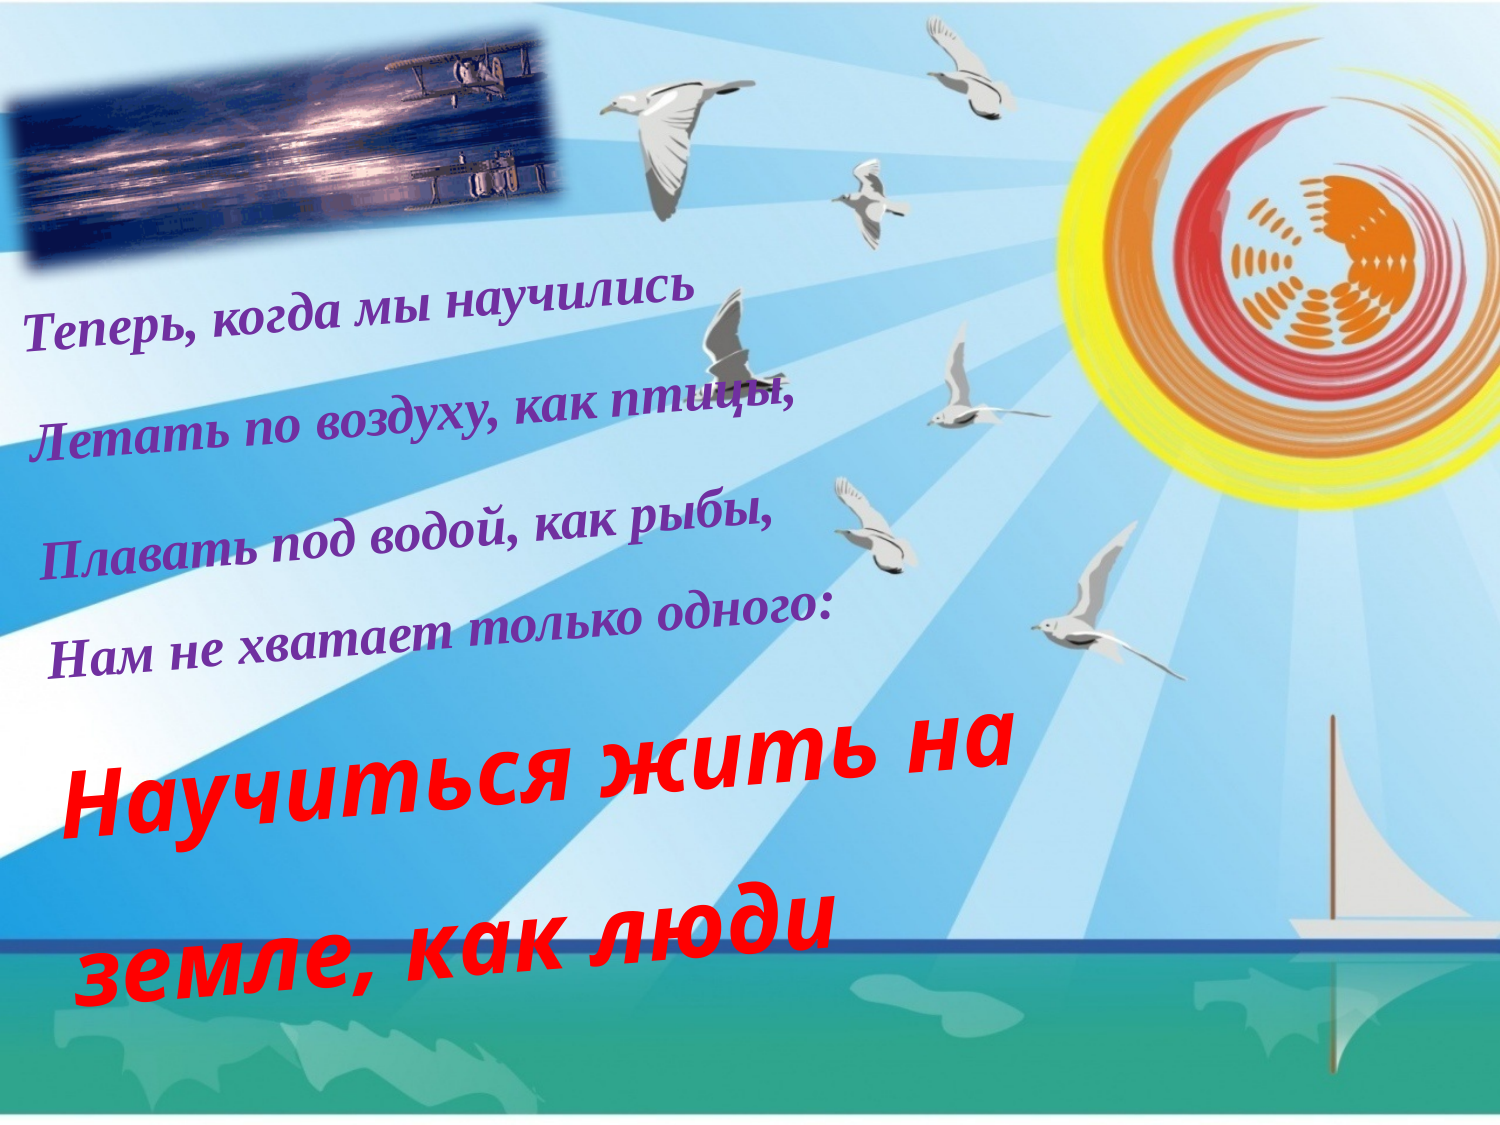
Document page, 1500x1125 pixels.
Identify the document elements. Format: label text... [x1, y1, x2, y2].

subtitle Теперь, когда мы научились Летать по воздуху, как птицы, Плавать под водой, как рыбы, Нам не хватает только одного: Научиться жить на земле, как люди [0, 158, 1306, 1044]
picture [0, 0, 1500, 1125]
